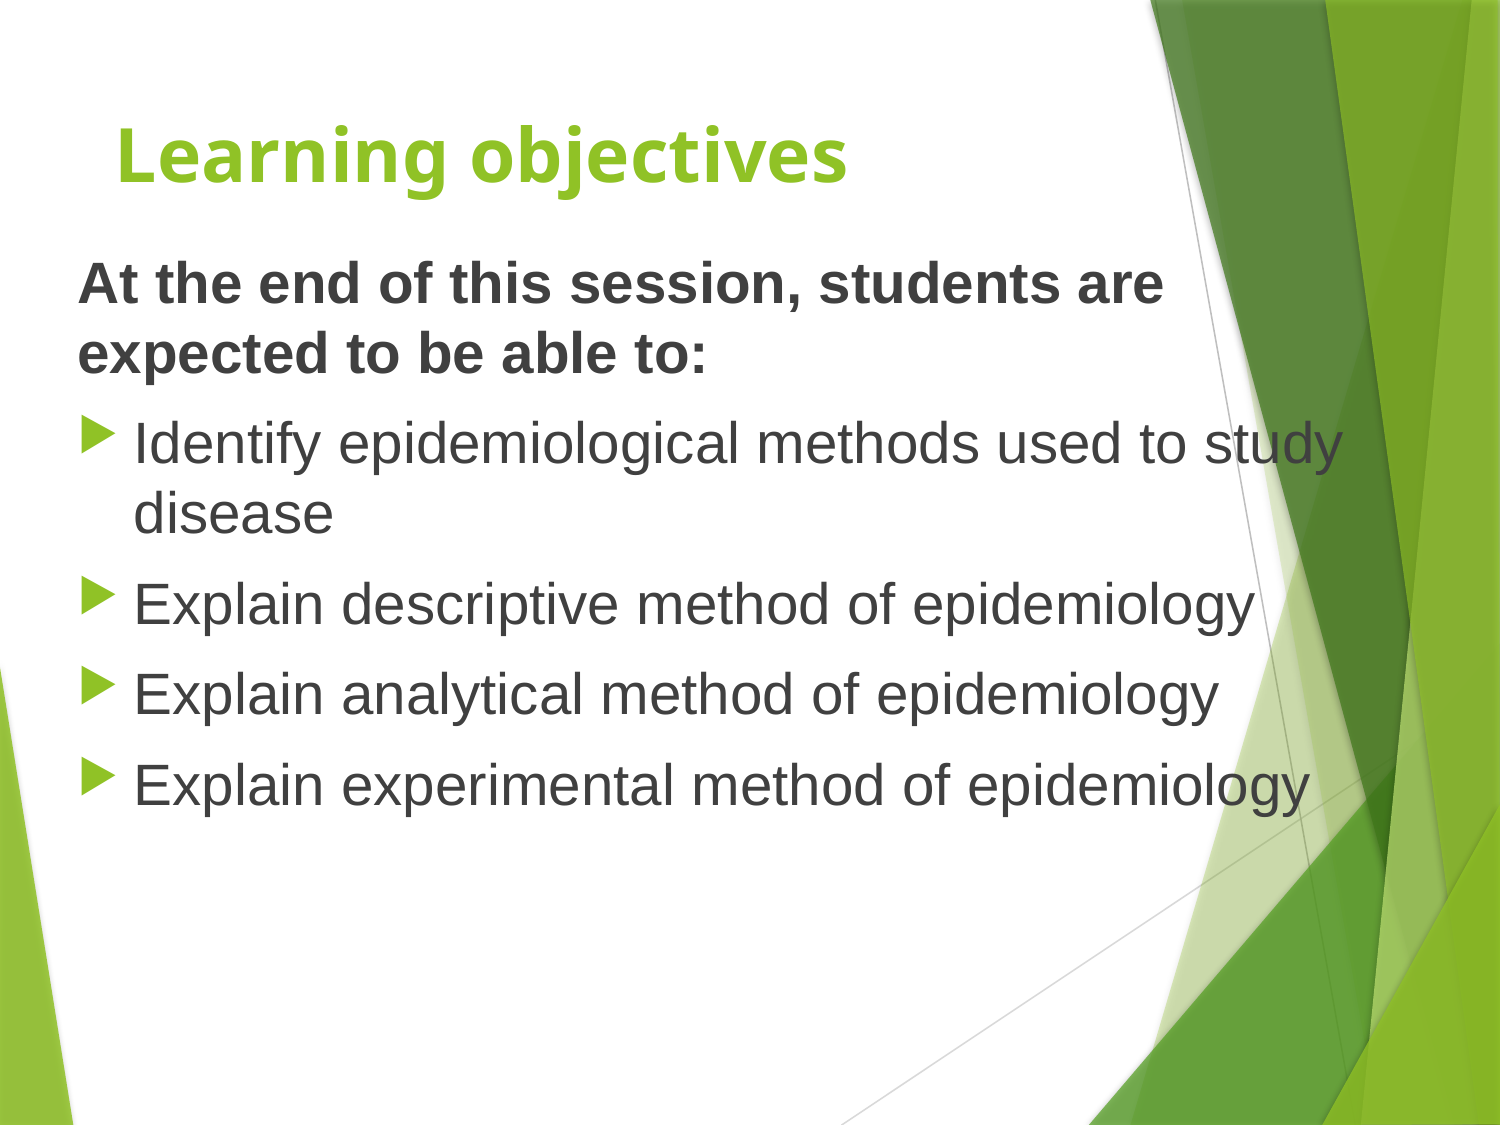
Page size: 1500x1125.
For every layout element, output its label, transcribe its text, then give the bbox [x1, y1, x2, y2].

title Learning objectives [99, 99, 1142, 237]
list At the end of this session, students are expected to be able to: Identify epidemiological methods used to study disease Explain descriptive method of epidemiology Explain analytical method of epidemiology Explain experimental method of epidemiology [62, 237, 1425, 992]
